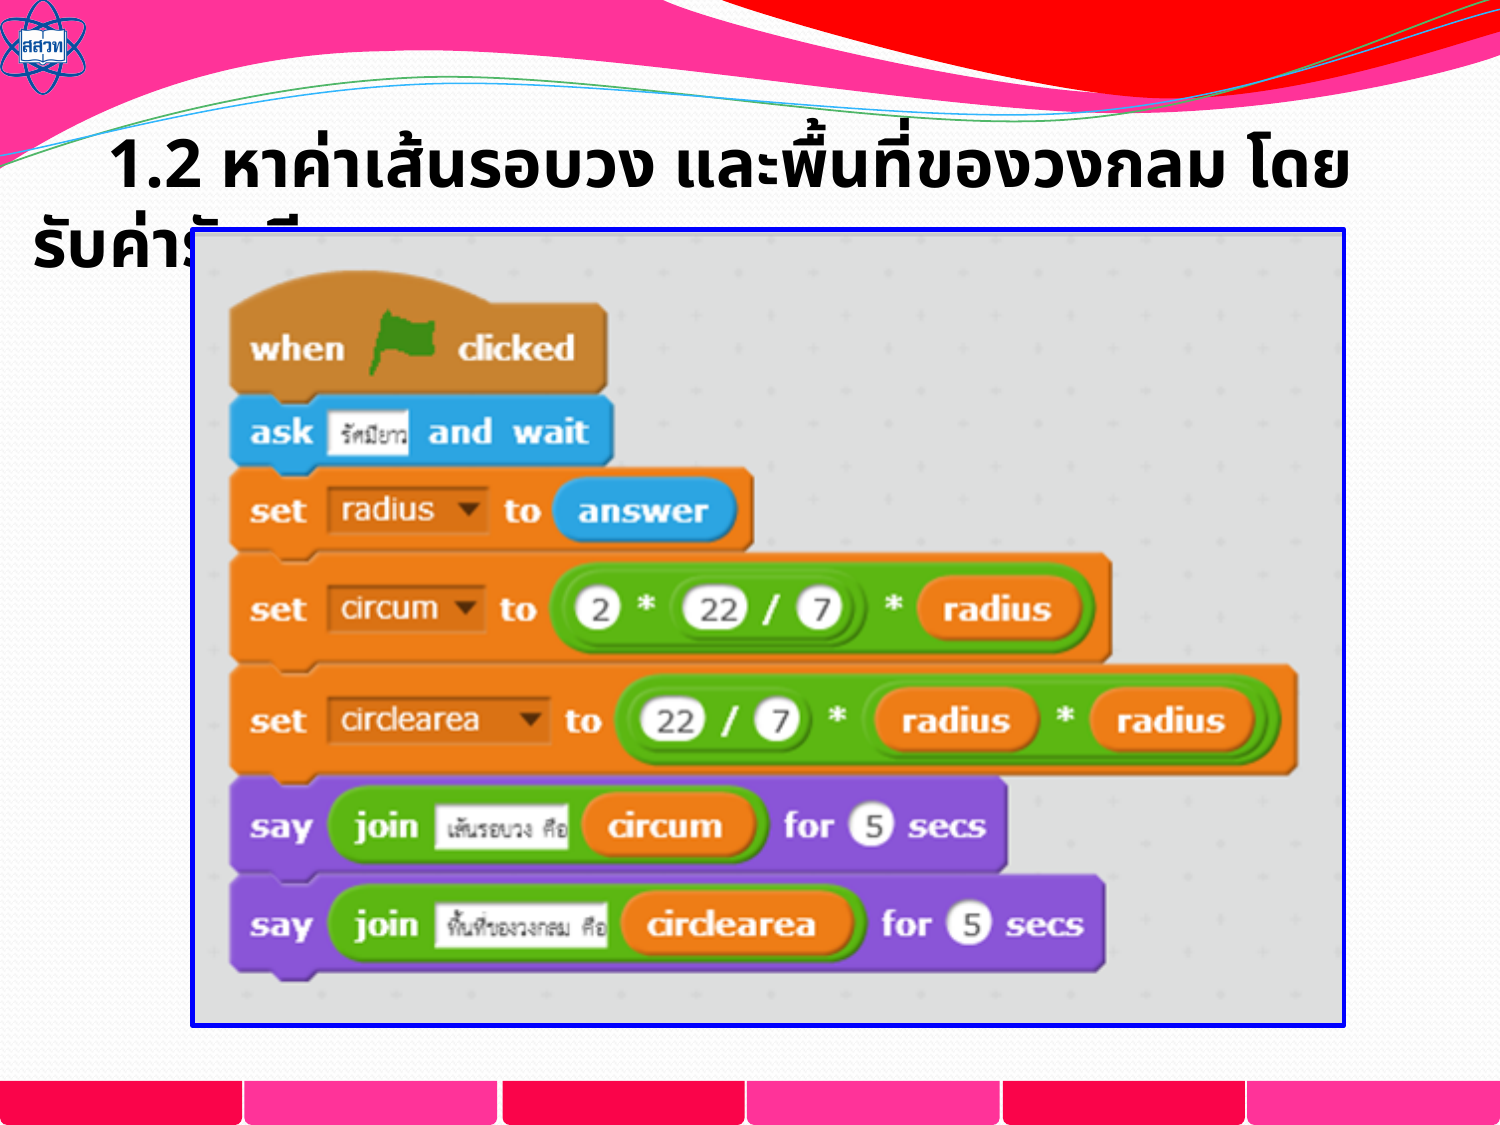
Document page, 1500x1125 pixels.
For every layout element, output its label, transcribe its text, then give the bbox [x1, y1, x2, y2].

picture [194, 231, 1342, 1024]
text_box 1.2 หาค่าเส้นรอบวง และพื้นที่ของวงกลม โดยรับค่ารัศมี [17, 113, 1418, 289]
picture [0, 0, 86, 95]
